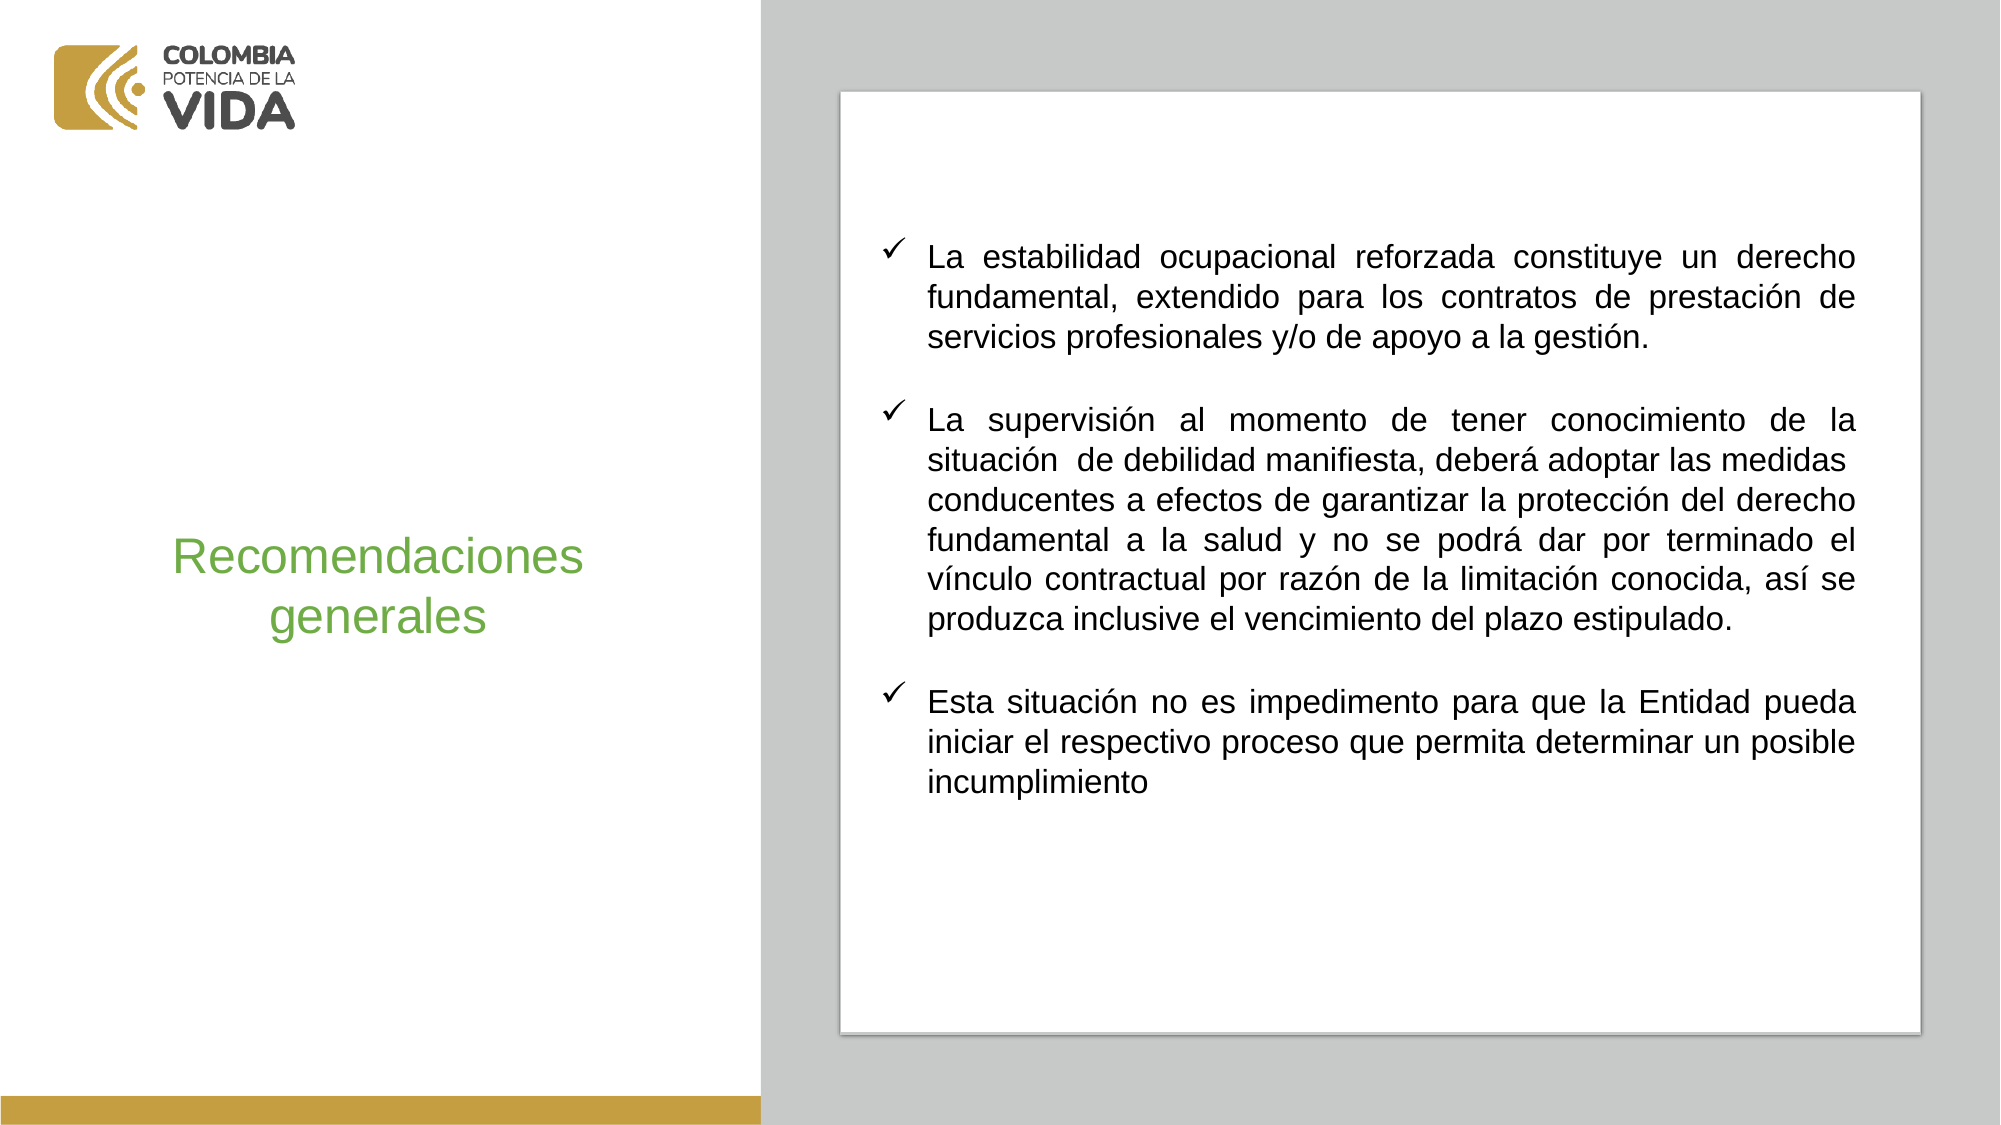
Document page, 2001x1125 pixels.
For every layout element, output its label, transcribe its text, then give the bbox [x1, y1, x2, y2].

picture [0, 0, 760, 1125]
text_box Recomendaciones generales​ [70, 522, 685, 644]
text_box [760, 0, 2000, 1125]
